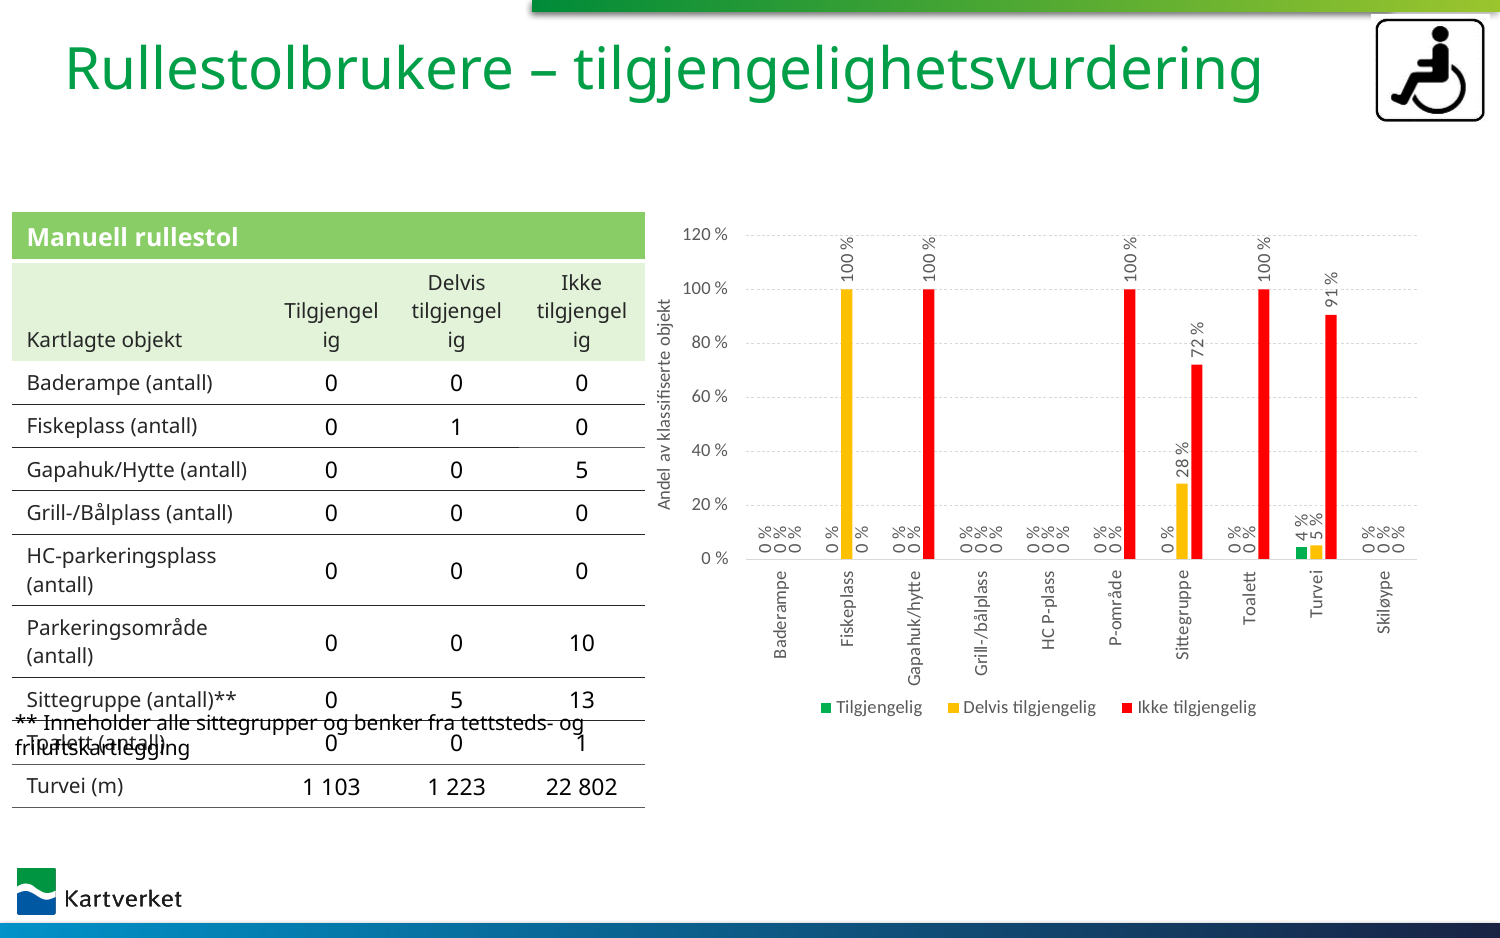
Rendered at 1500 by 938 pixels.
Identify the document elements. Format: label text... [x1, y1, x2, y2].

table_cell 0 [394, 448, 519, 490]
table_cell 0 [519, 405, 638, 447]
table_cell 10 [519, 606, 638, 677]
table_cell 0 [394, 361, 519, 404]
table_cell Tilgjengelig [269, 263, 394, 361]
table_cell Fiskeplass (antall) [12, 405, 269, 447]
table_cell 0 [269, 678, 394, 702]
table_cell 5 [519, 448, 638, 490]
table_cell 22 802 [519, 768, 645, 807]
text_box Rullestolbrukere – tilgjengelighetsvurdering [49, 12, 1372, 109]
table_cell Gapahuk/Hytte (antall) [12, 448, 269, 490]
table_cell 0 [394, 491, 519, 534]
table_cell 0 [269, 448, 394, 490]
picture [1371, 13, 1491, 127]
table_cell Sittegruppe (antall)** [12, 678, 269, 702]
table_cell 5 [394, 678, 519, 702]
table_cell 13 [519, 678, 638, 702]
table_cell 0 [519, 491, 638, 534]
table_cell 1 223 [394, 768, 519, 807]
table_cell HC-parkeringsplass (antall) [12, 535, 269, 605]
table_cell Kartlagte objekt [12, 263, 269, 361]
table_cell 0 [269, 535, 394, 605]
table_cell 1 [394, 405, 519, 447]
table_cell Turvei (m) [12, 768, 269, 807]
table_cell 0 [519, 535, 638, 605]
table_cell 0 [269, 491, 394, 534]
table_cell Ikke tilgjengelig [519, 263, 638, 361]
table_cell 0 [394, 606, 519, 677]
table_cell Parkeringsområde (antall) [12, 606, 269, 677]
table_cell Delvis tilgjengelig [394, 263, 519, 361]
table_cell 0 [269, 361, 394, 404]
table_cell 1 103 [269, 768, 394, 807]
table_header Manuell rullestol [12, 212, 645, 259]
table_cell Grill-/Bålplass (antall) [12, 491, 269, 534]
text_box ** Inneholder alle sittegrupper og benker fra tettsteds- og friluftskartlegging [0, 702, 745, 768]
table_cell 0 [269, 405, 394, 447]
table_cell 0 [394, 535, 519, 605]
picture [643, 218, 1427, 728]
table_cell Baderampe (antall) [12, 361, 269, 404]
table_cell 0 [519, 361, 638, 404]
table_cell 0 [269, 606, 394, 677]
